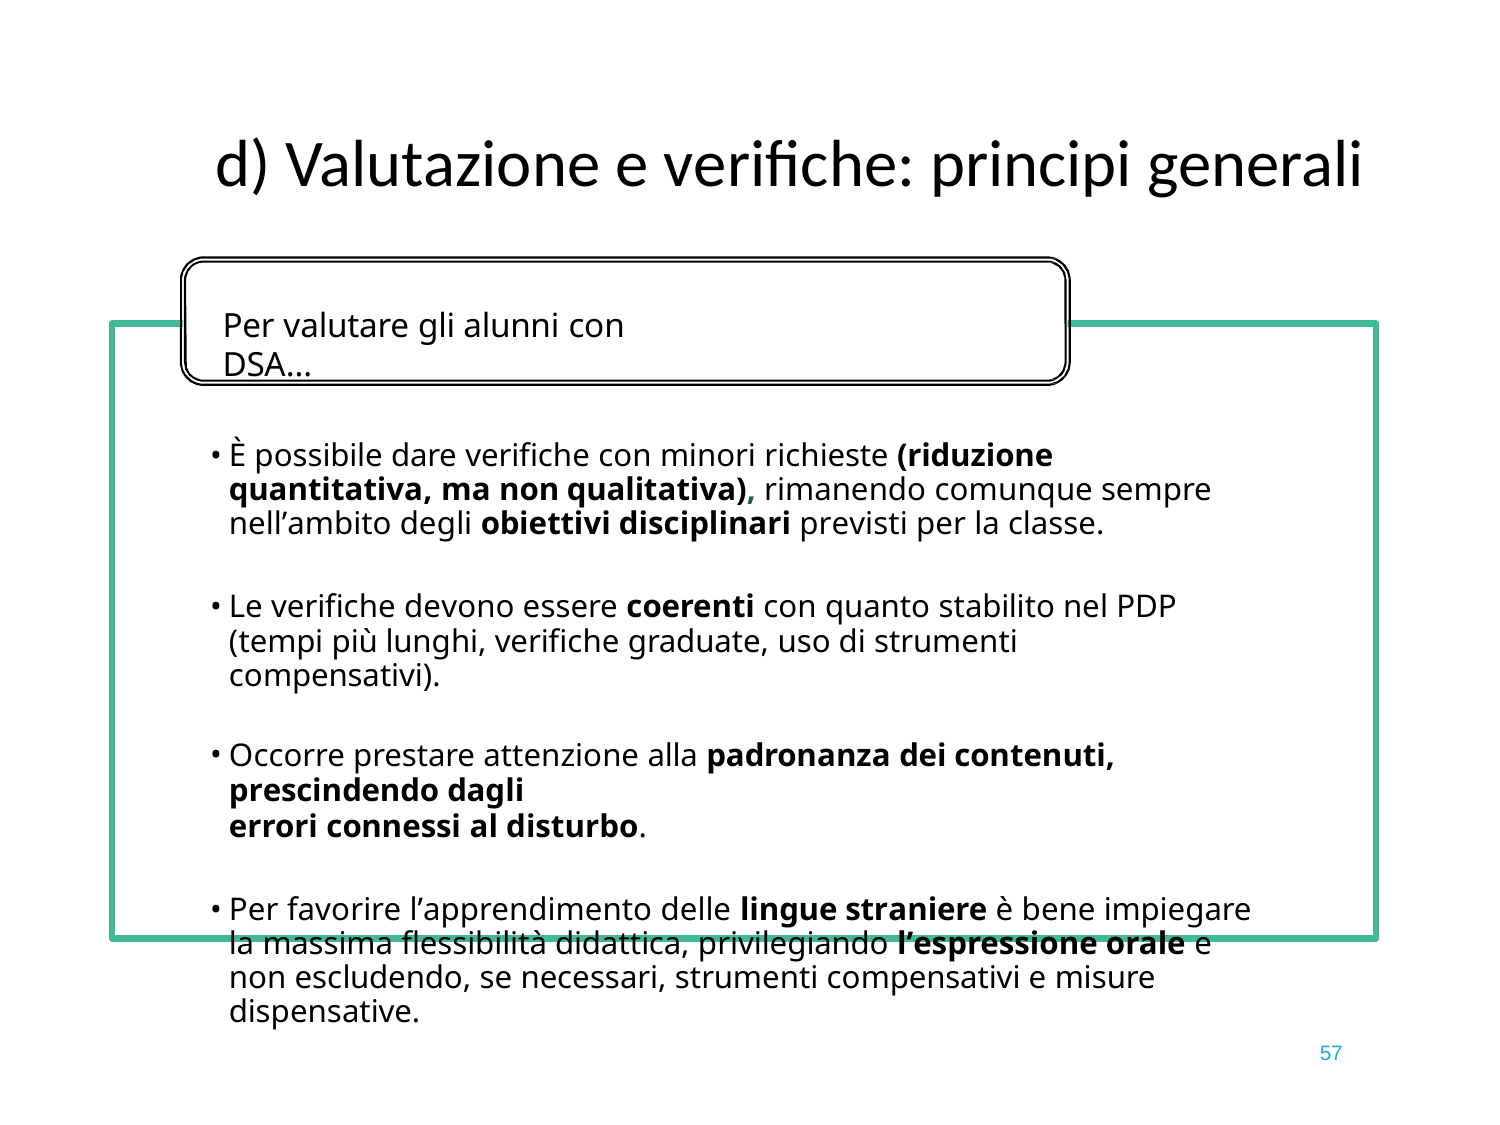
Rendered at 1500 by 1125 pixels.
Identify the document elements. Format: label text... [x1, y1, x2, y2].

text_box [29, 29, 1470, 1095]
text_box È possibile dare verifiche con minori richieste (riduzione quantitativa, ma non qualitativa), rimanendo comunque sempre nell’ambito degli obiettivi disciplinari previsti per la classe. Le verifiche devono essere coerenti con quanto stabilito nel PDP (tempi più lunghi, verifiche graduate, uso di strumenti compensativi). Occorre prestare attenzione alla padronanza dei contenuti, prescindendo dagli errori connessi al disturbo. Per favorire l’apprendimento delle lingue straniere è bene impiegare la massima flessibilità didattica, privilegiando l’espressione orale e non escludendo, se necessari, strumenti compensativi e misure dispensative. [208, 439, 1266, 1030]
text_box [179, 256, 1071, 386]
text_box Per valutare gli alunni con DSA… [220, 303, 671, 384]
title d) Valutazione e verifiche: principi generali [75, 23, 1425, 254]
text_box 57 [1317, 1040, 1345, 1065]
text_box [112, 323, 1377, 939]
text_box [187, 263, 1064, 379]
